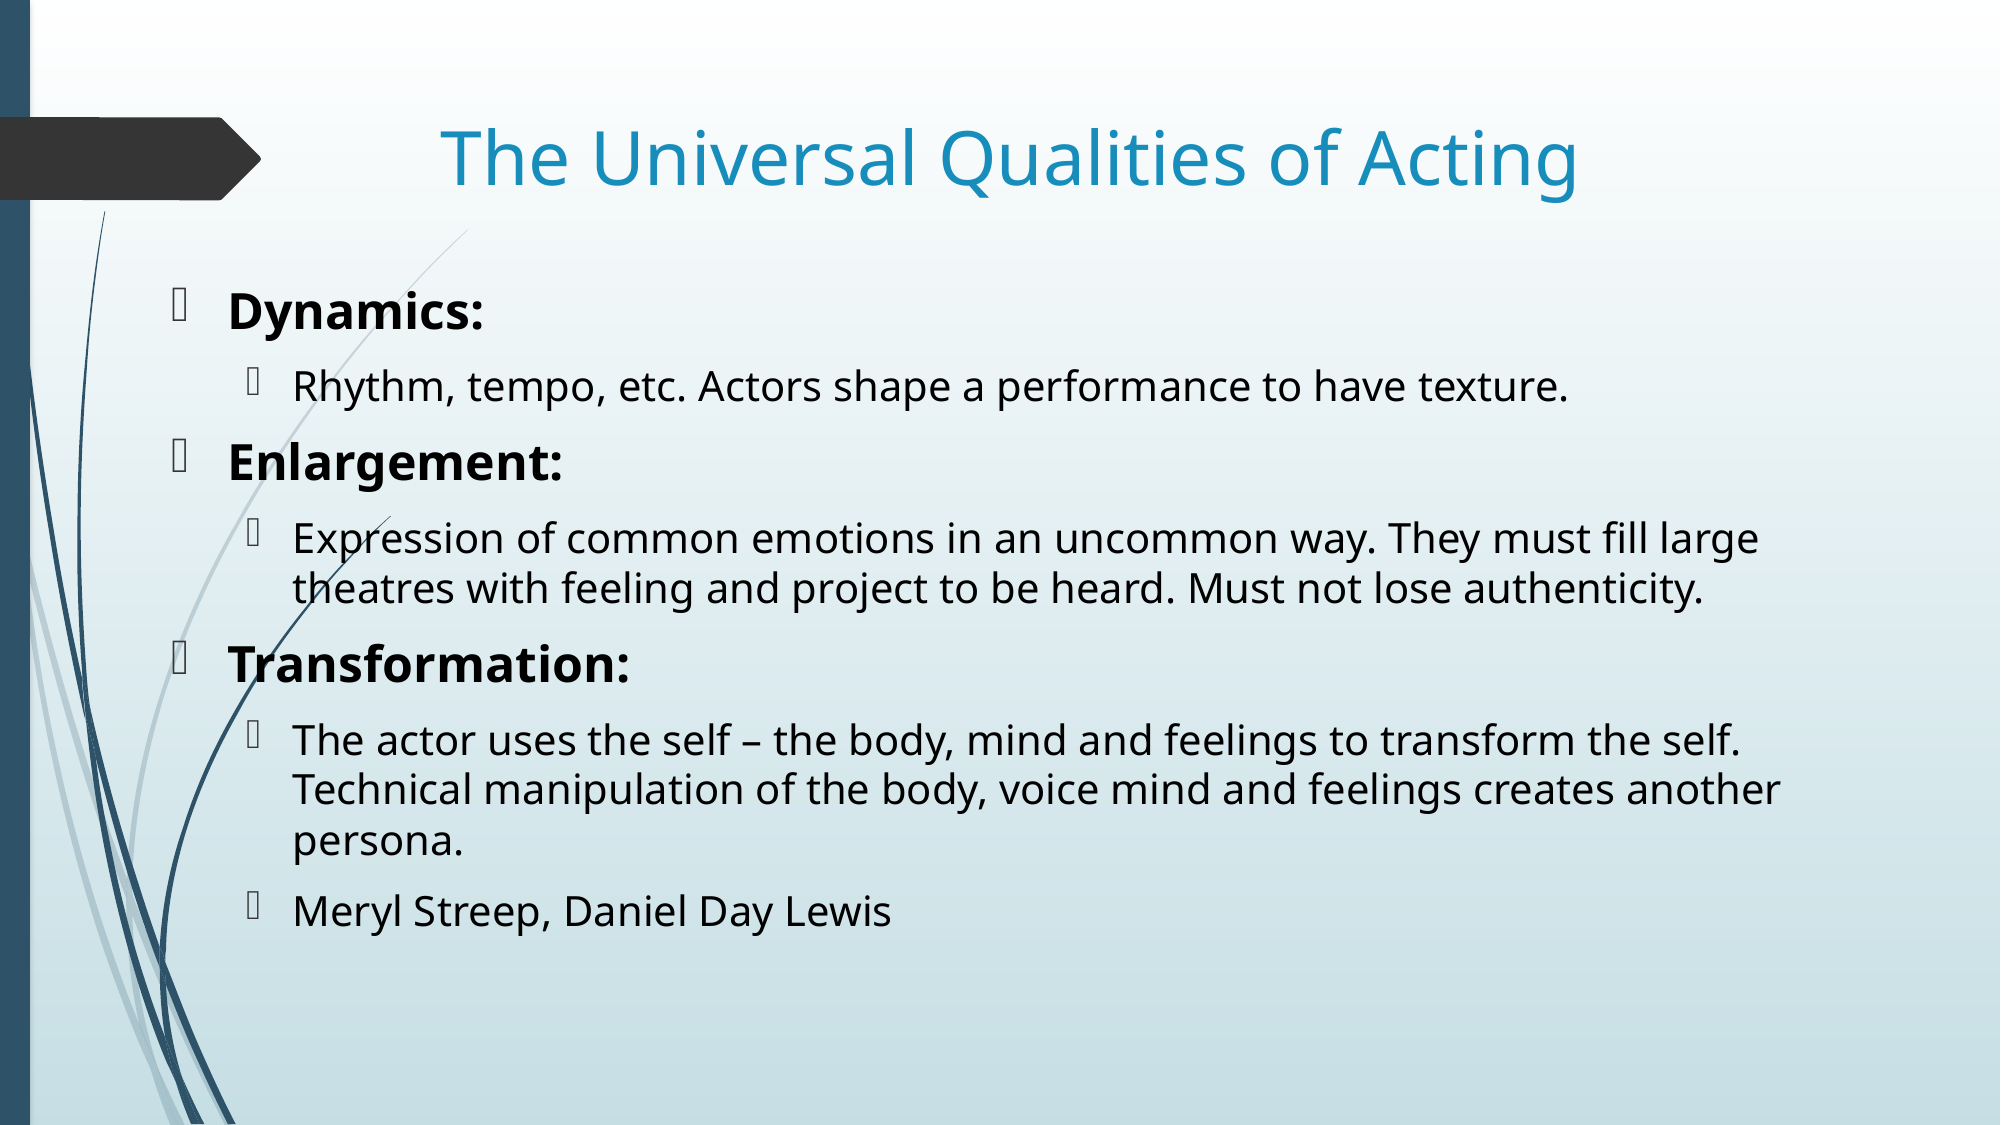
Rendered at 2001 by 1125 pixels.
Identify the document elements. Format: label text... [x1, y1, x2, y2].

list Dynamics: Rhythm, tempo, etc. Actors shape a performance to have texture. Enlargement: Expression of common emotions in an uncommon way. They must fill large theatres with feeling and project to be heard. Must not lose authenticity. Transformation: The actor uses the self – the body, mind and feelings to transform the self. Technical manipulation of the body, voice mind and feelings creates another persona. Meryl Streep, Daniel Day Lewis [156, 271, 1888, 970]
title The Universal Qualities of Acting [425, 102, 1888, 271]
